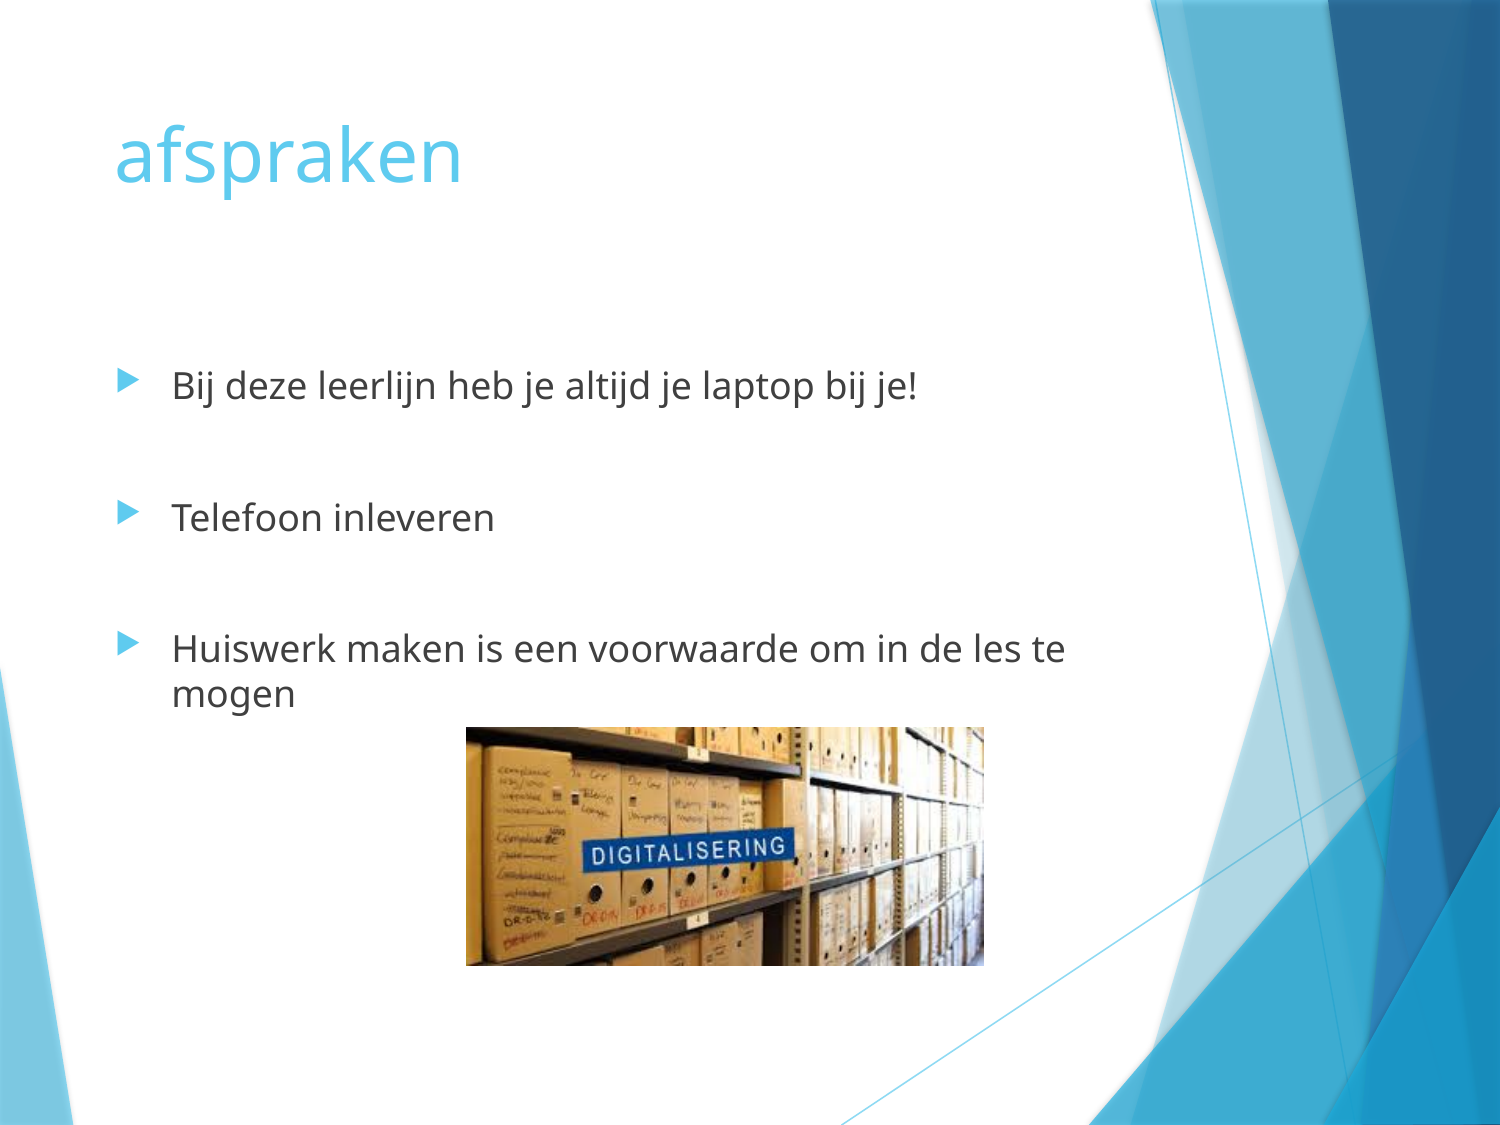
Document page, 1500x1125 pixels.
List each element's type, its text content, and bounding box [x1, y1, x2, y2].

list Bij deze leerlijn heb je altijd je laptop bij je! Telefoon inleveren Huiswerk maken is een voorwaarde om in de les te mogen [99, 354, 1142, 992]
picture [465, 727, 985, 966]
title afspraken [99, 99, 1142, 317]
